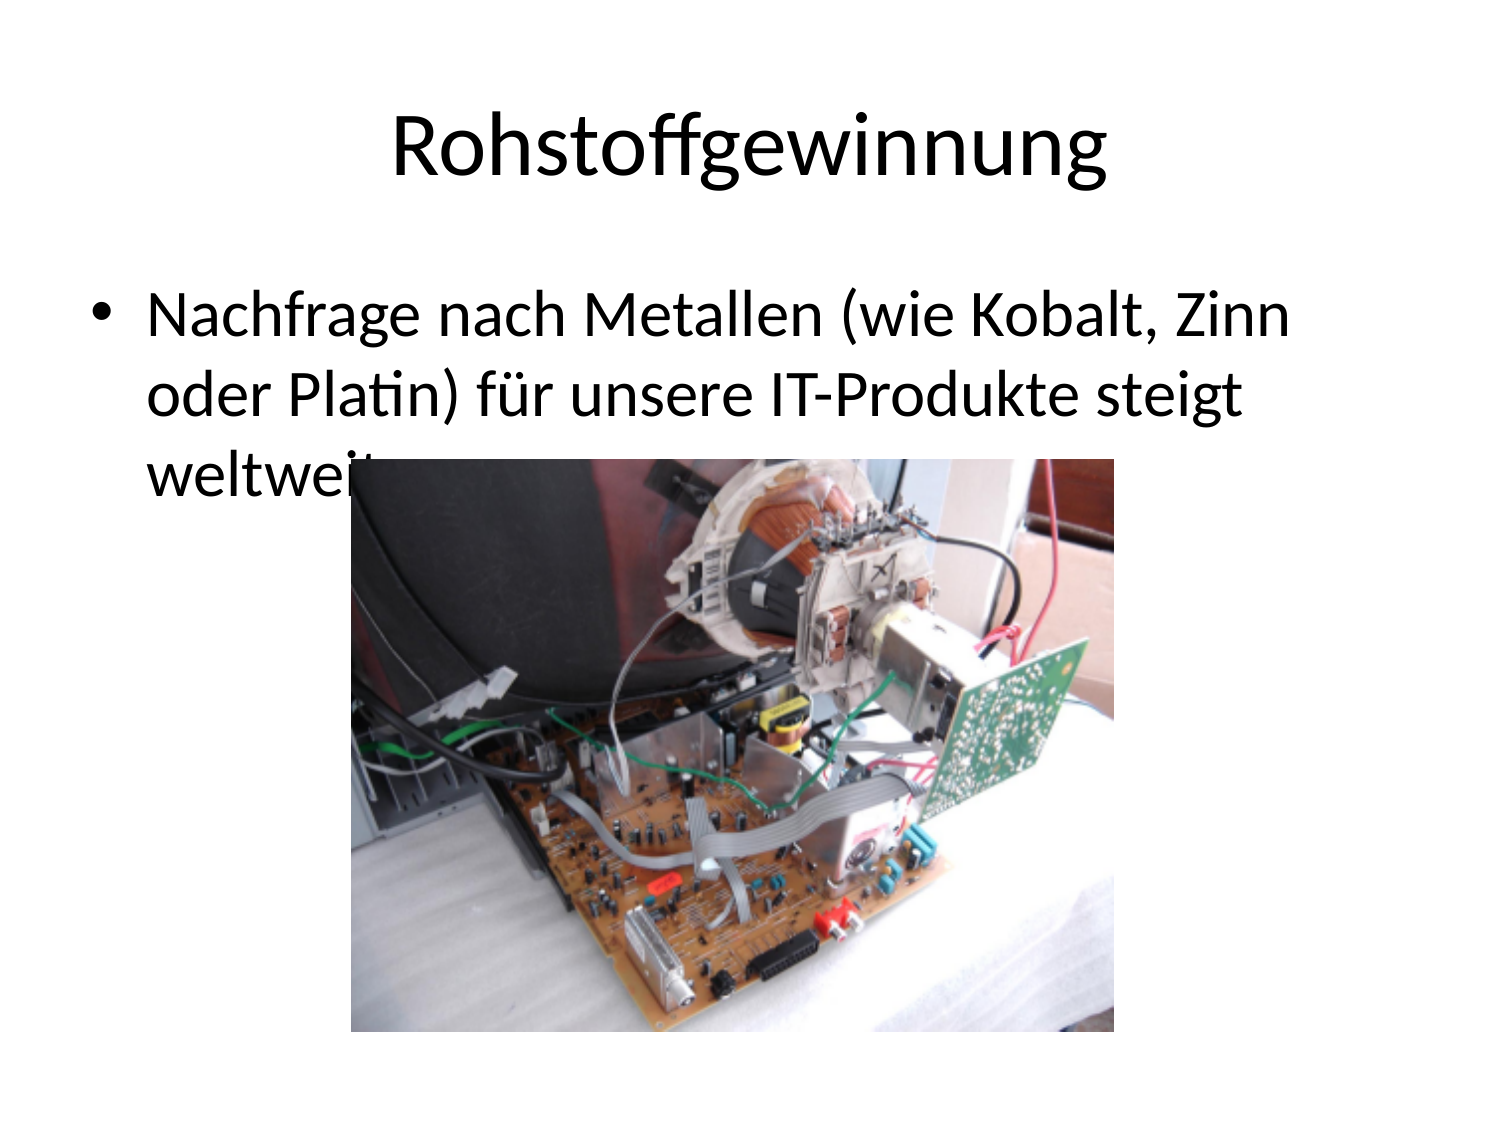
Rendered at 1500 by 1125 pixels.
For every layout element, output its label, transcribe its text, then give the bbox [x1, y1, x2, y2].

title Rohstoffgewinnung [75, 45, 1425, 233]
picture [351, 459, 1114, 1032]
list Nachfrage nach Metallen (wie Kobalt, Zinn oder Platin) für unsere IT-Produkte steigt weltweit [75, 262, 1425, 1005]
